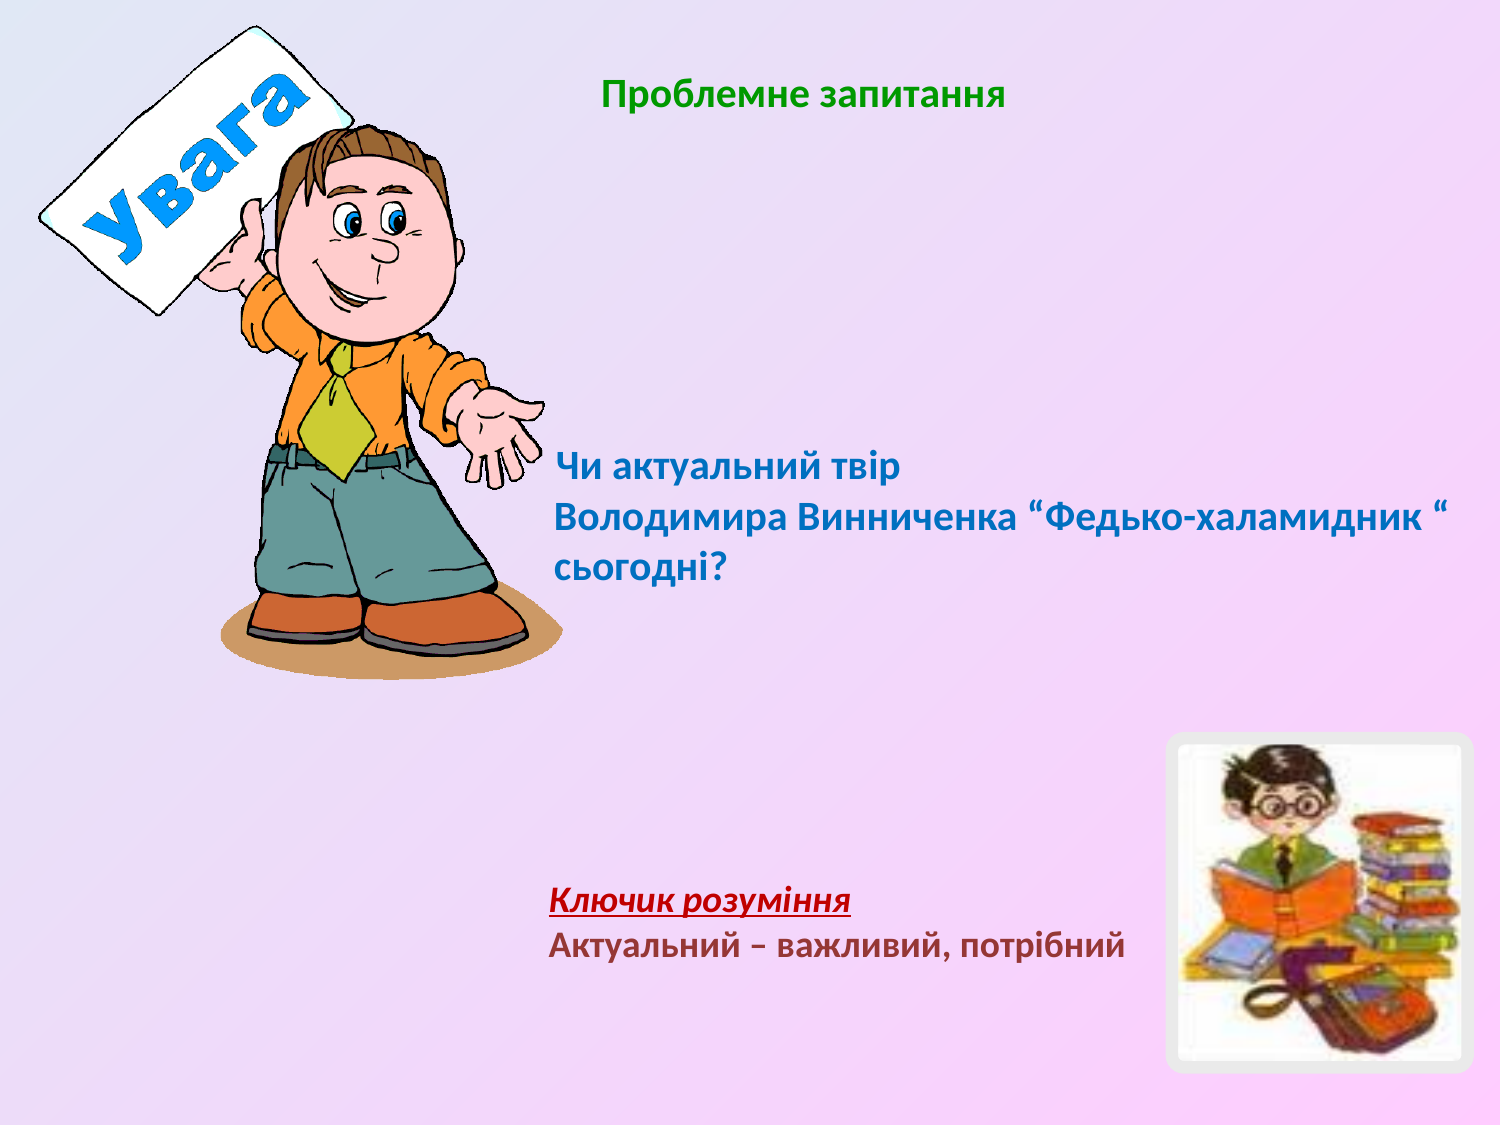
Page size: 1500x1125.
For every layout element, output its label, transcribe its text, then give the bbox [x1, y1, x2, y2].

picture [34, 23, 563, 680]
text_box Проблемне запитання [586, 58, 1022, 174]
text_box Ключик розуміння Актуальний – важливий, потрібний [533, 867, 1141, 972]
text_box Чи актуальний твір Володимира Винниченка “Федько-халамидник “ сьогодні? [567, 421, 1466, 597]
picture [1171, 737, 1468, 1068]
